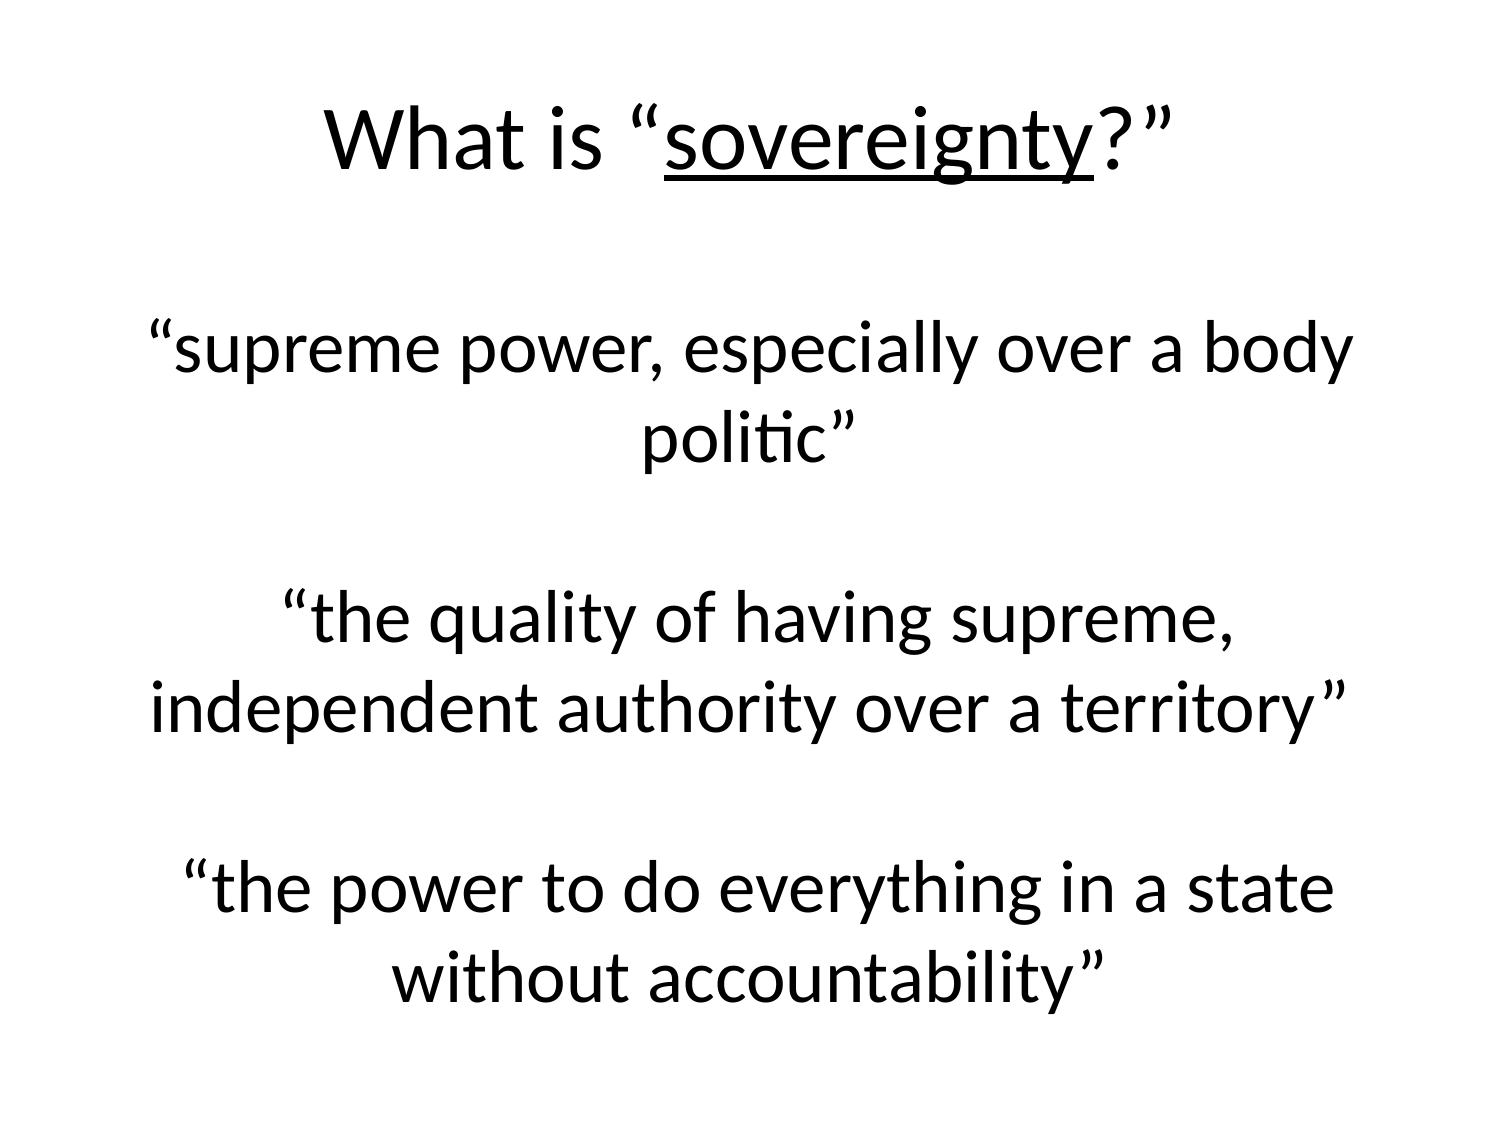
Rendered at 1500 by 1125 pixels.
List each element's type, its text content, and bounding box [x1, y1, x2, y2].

title What is “sovereignty?” “supreme power, especially over a body politic” “the quality of having supreme, independent authority over a territory” “the power to do everything in a state without accountability” [74, 44, 1426, 1051]
